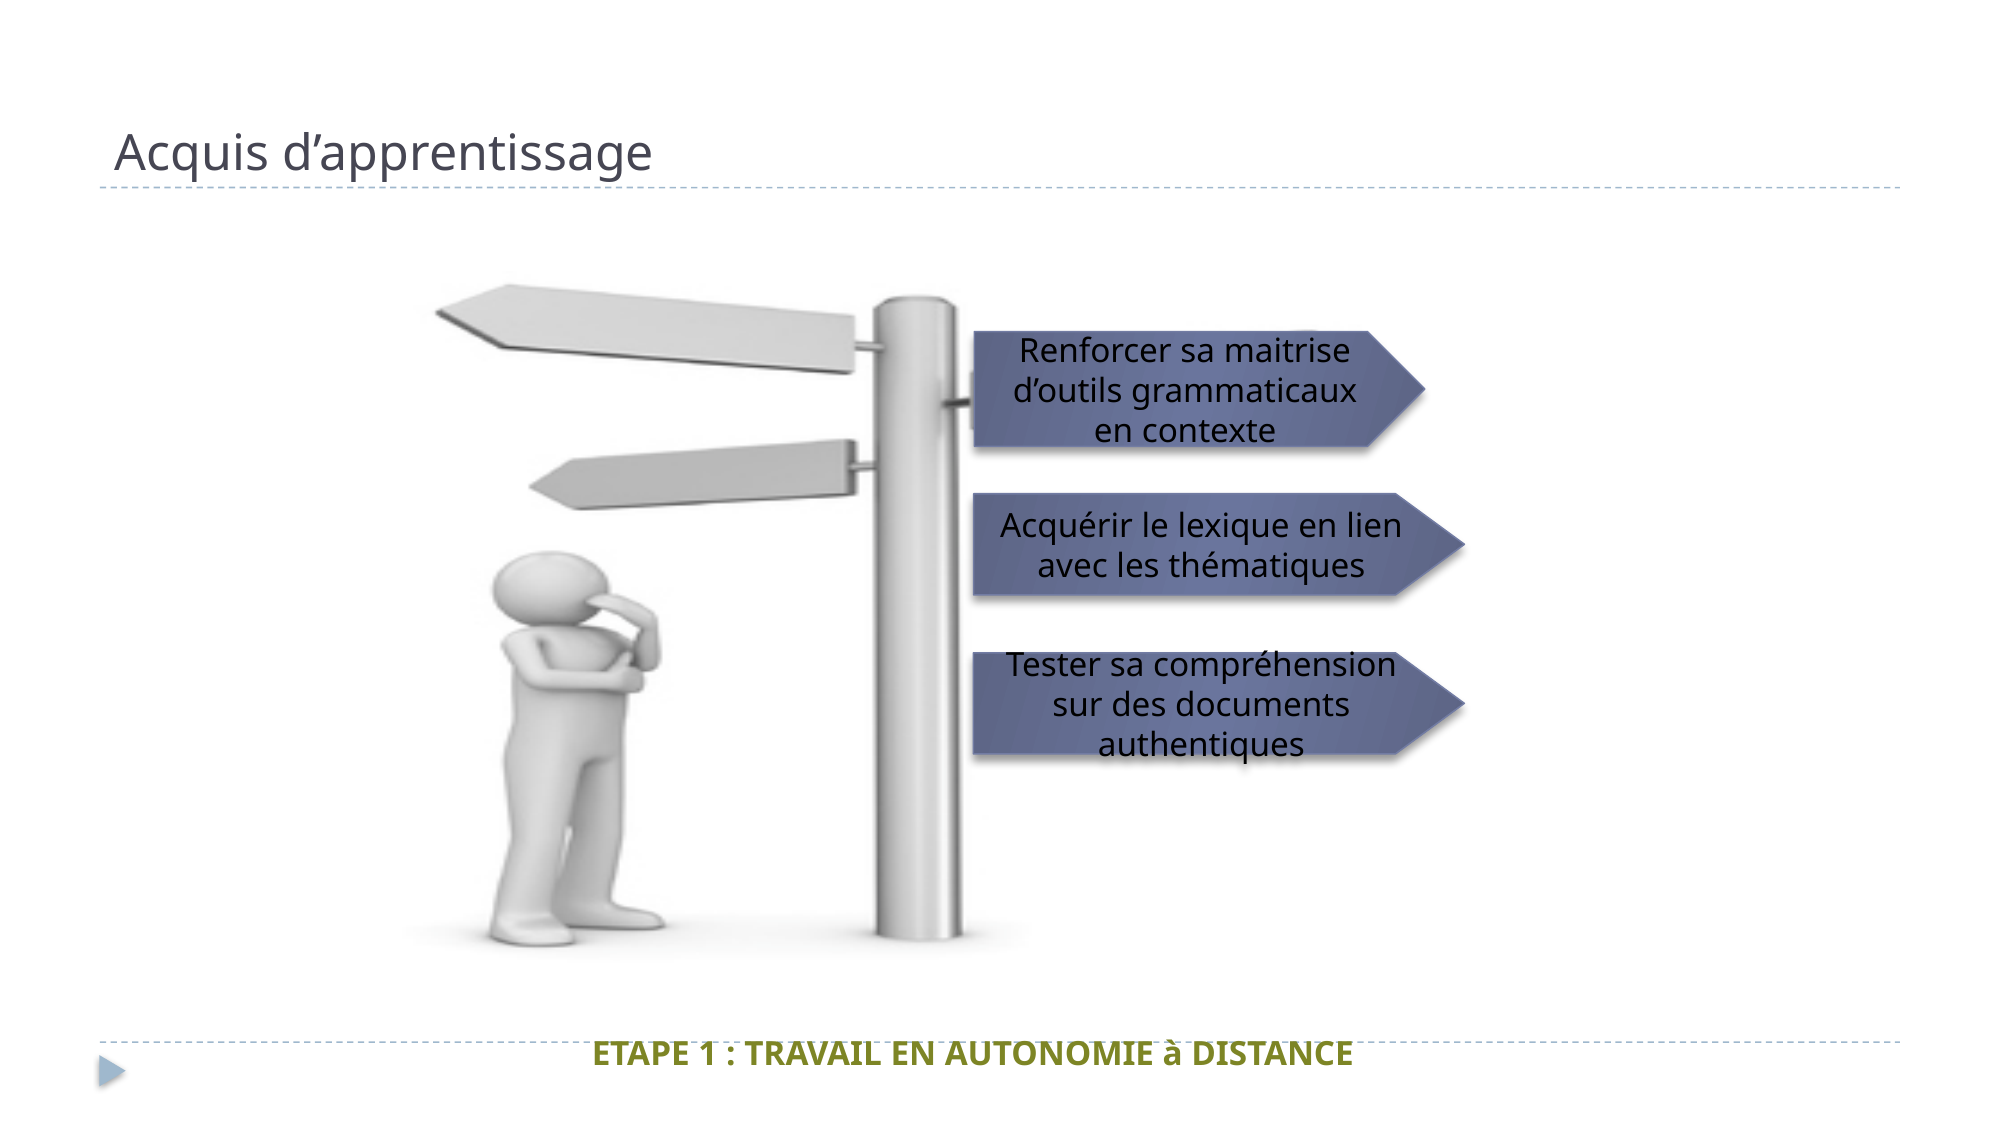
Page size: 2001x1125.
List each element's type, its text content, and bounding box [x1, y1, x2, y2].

text_box ETAPE 1 : TRAVAIL EN AUTONOMIE à DISTANCE [170, 1024, 1776, 1125]
text_box Tester sa compréhension sur des documents authentiques [1414, 665, 1466, 742]
text_box Acquérir le lexique en lien avec les thématiques [1414, 506, 1466, 583]
title Acquis d’apprentissage [99, 24, 1900, 188]
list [379, 271, 1409, 975]
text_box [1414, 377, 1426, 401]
